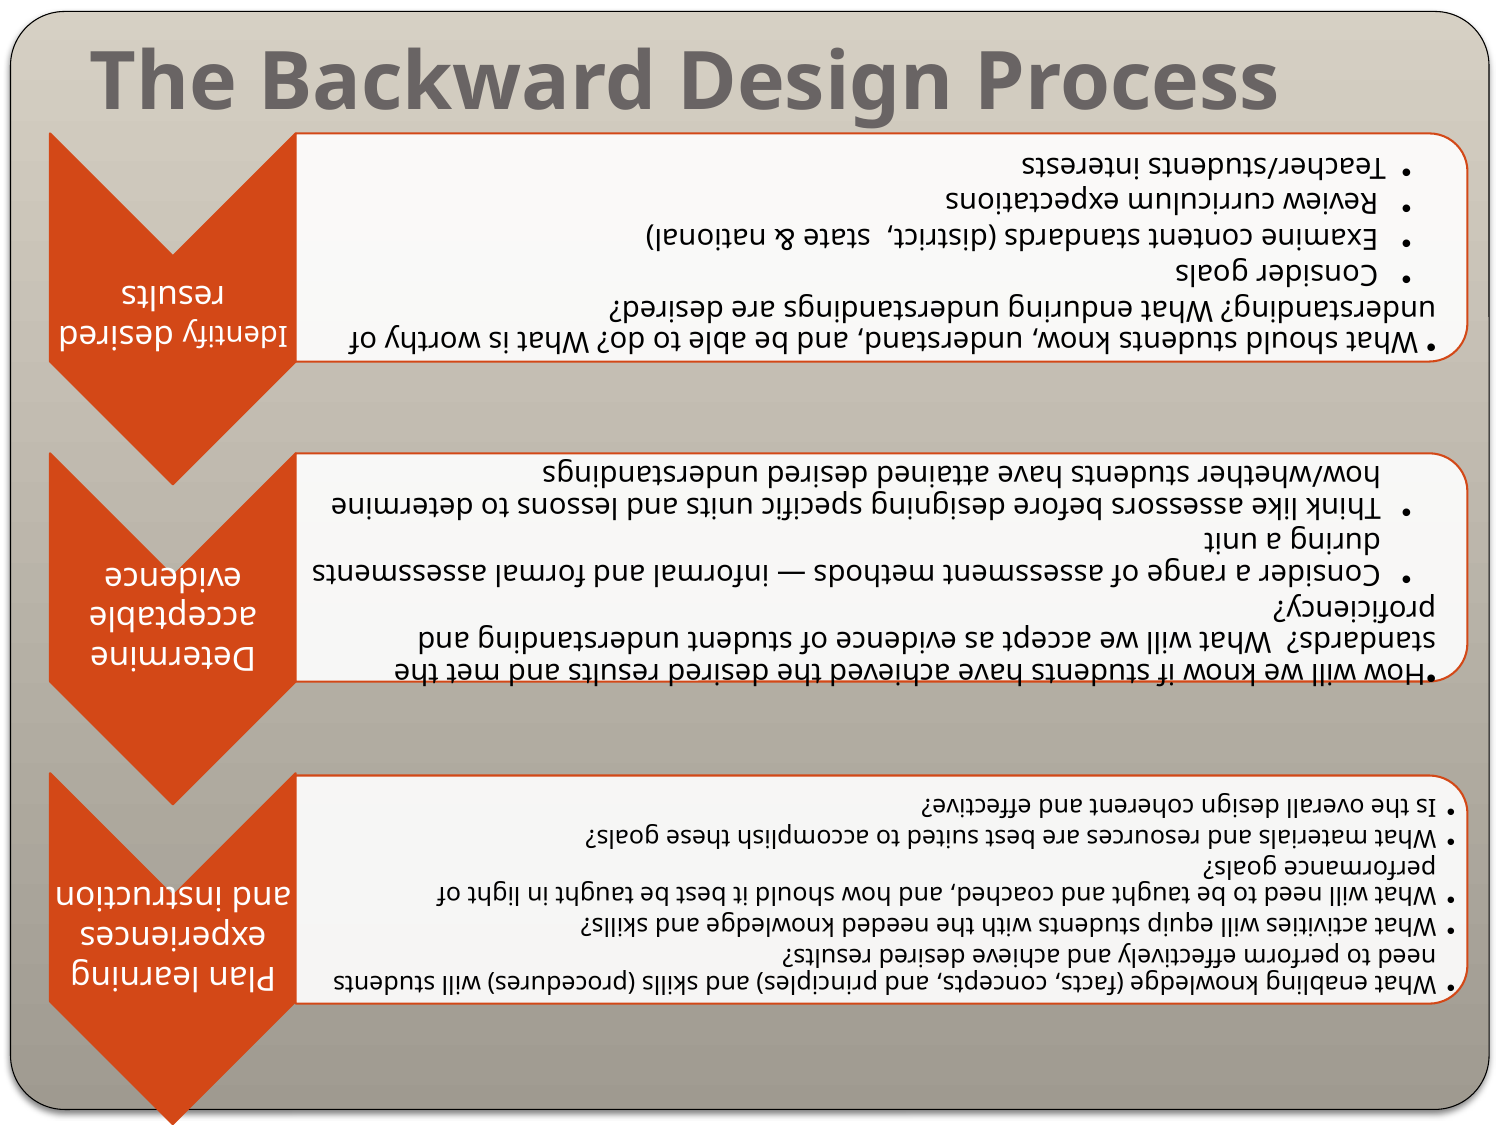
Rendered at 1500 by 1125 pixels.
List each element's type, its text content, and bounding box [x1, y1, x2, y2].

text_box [49, 132, 1468, 1125]
title The Backward Design Process [75, 14, 1385, 131]
